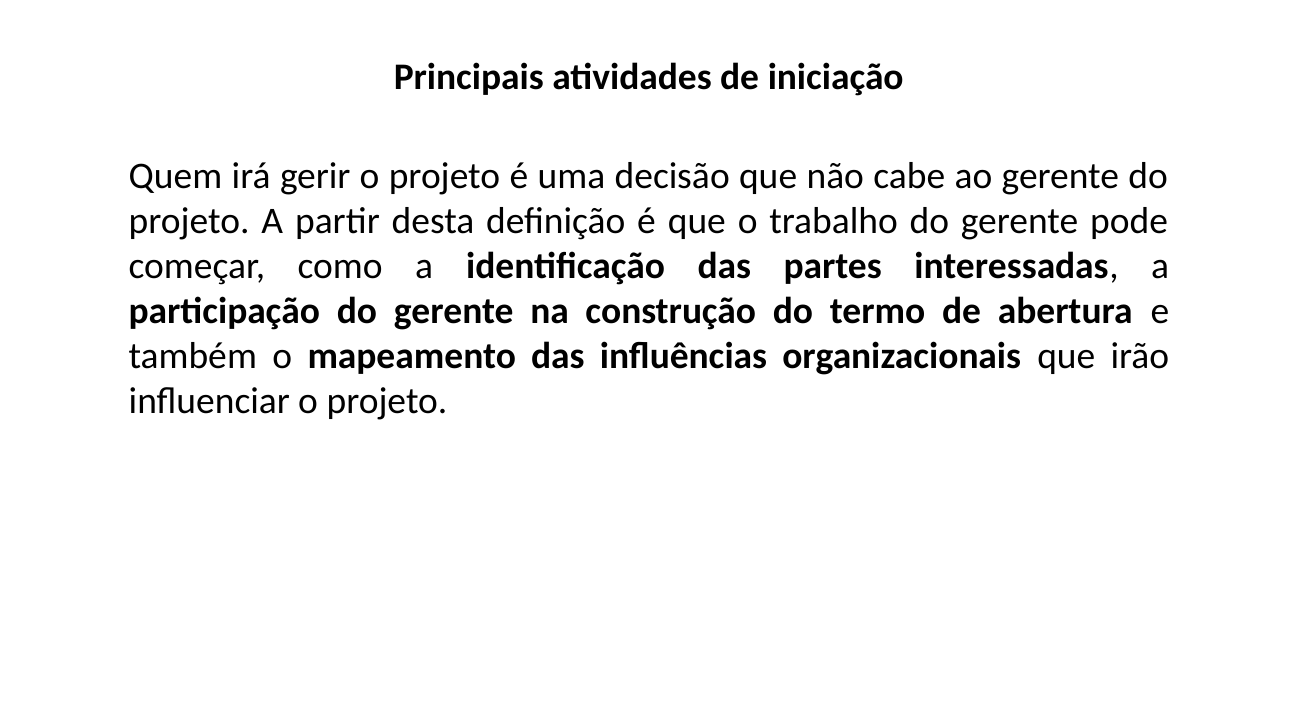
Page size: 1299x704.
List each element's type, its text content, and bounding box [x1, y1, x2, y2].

text_box Quem irá gerir o projeto é uma decisão que não cabe ao gerente do projeto. A partir desta definição é que o trabalho do gerente pode começar, como a identificação das partes interessadas, a participação do gerente na construção do termo de abertura e também o mapeamento das influências organizacionais que irão influenciar o projeto. [117, 145, 1181, 559]
text_box Principais atividades de iniciação [0, 44, 1299, 106]
